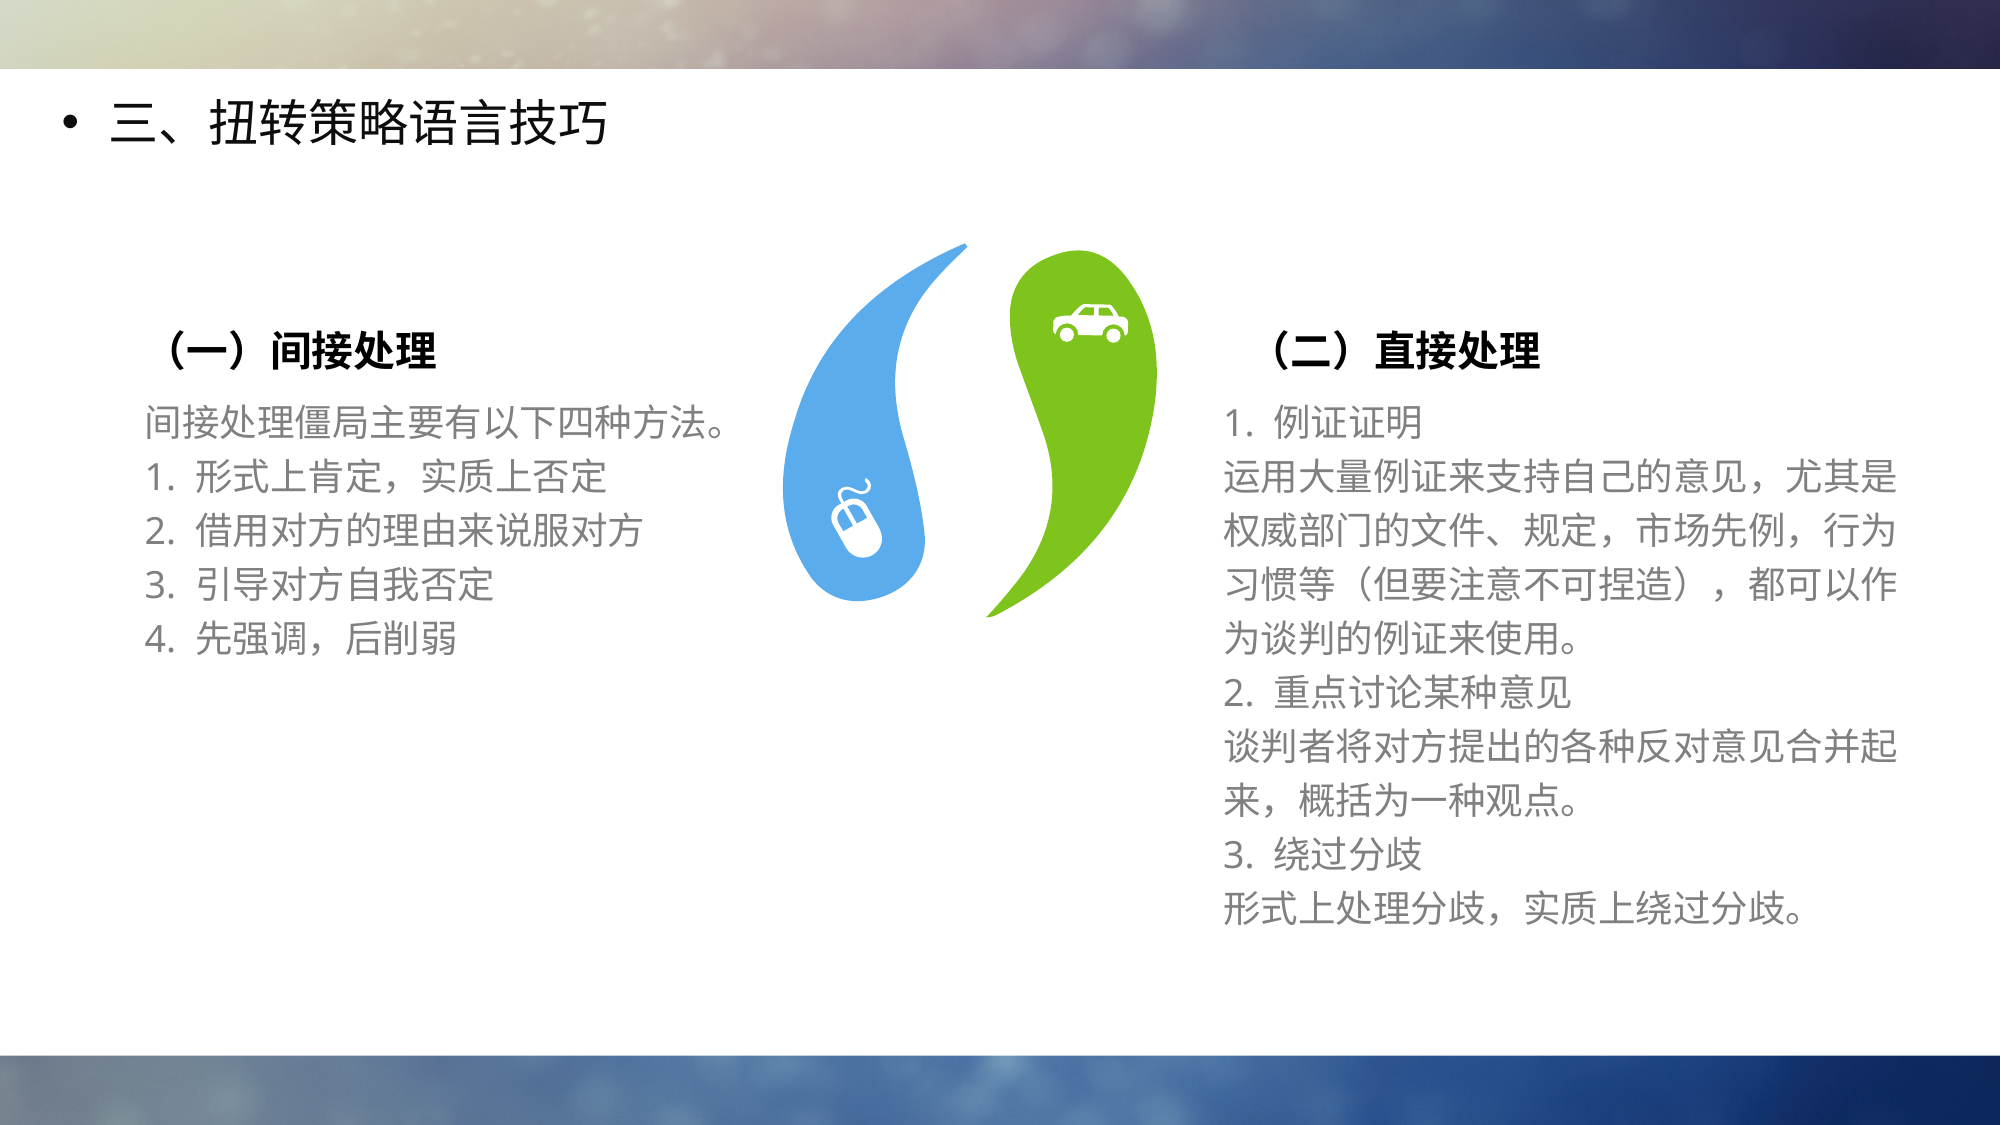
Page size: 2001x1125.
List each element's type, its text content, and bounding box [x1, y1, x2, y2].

text_box （一）间接处理 [129, 316, 647, 382]
picture [0, 0, 2000, 69]
text_box [983, 249, 1158, 620]
text_box [1106, 328, 1121, 343]
text_box [1053, 304, 1129, 336]
picture [0, 1056, 2000, 1125]
text_box [831, 477, 882, 558]
text_box 1. 例证证明 运用大量例证来支持自己的意见，尤其是权威部门的文件、规定，市场先例，行为习惯等（但要注意不可捏造），都可以作为谈判的例证来使用。 2. 重点讨论某种意见 谈判者将对方提出的各种反对意见合并起来，概括为一种观点。 3. 绕过分歧 形式上处理分歧，实质上绕过分歧。 [1208, 382, 1940, 948]
text_box [781, 242, 969, 603]
text_box [1059, 327, 1075, 342]
text_box （二）直接处理 [1234, 316, 1751, 382]
text_box 三、扭转策略语言技巧 [46, 84, 796, 160]
text_box 间接处理僵局主要有以下四种方法。 1. 形式上肯定，实质上否定 2. 借用对方的理由来说服对方 3. 引导对方自我否定 4. 先强调，后削弱 [129, 382, 768, 692]
